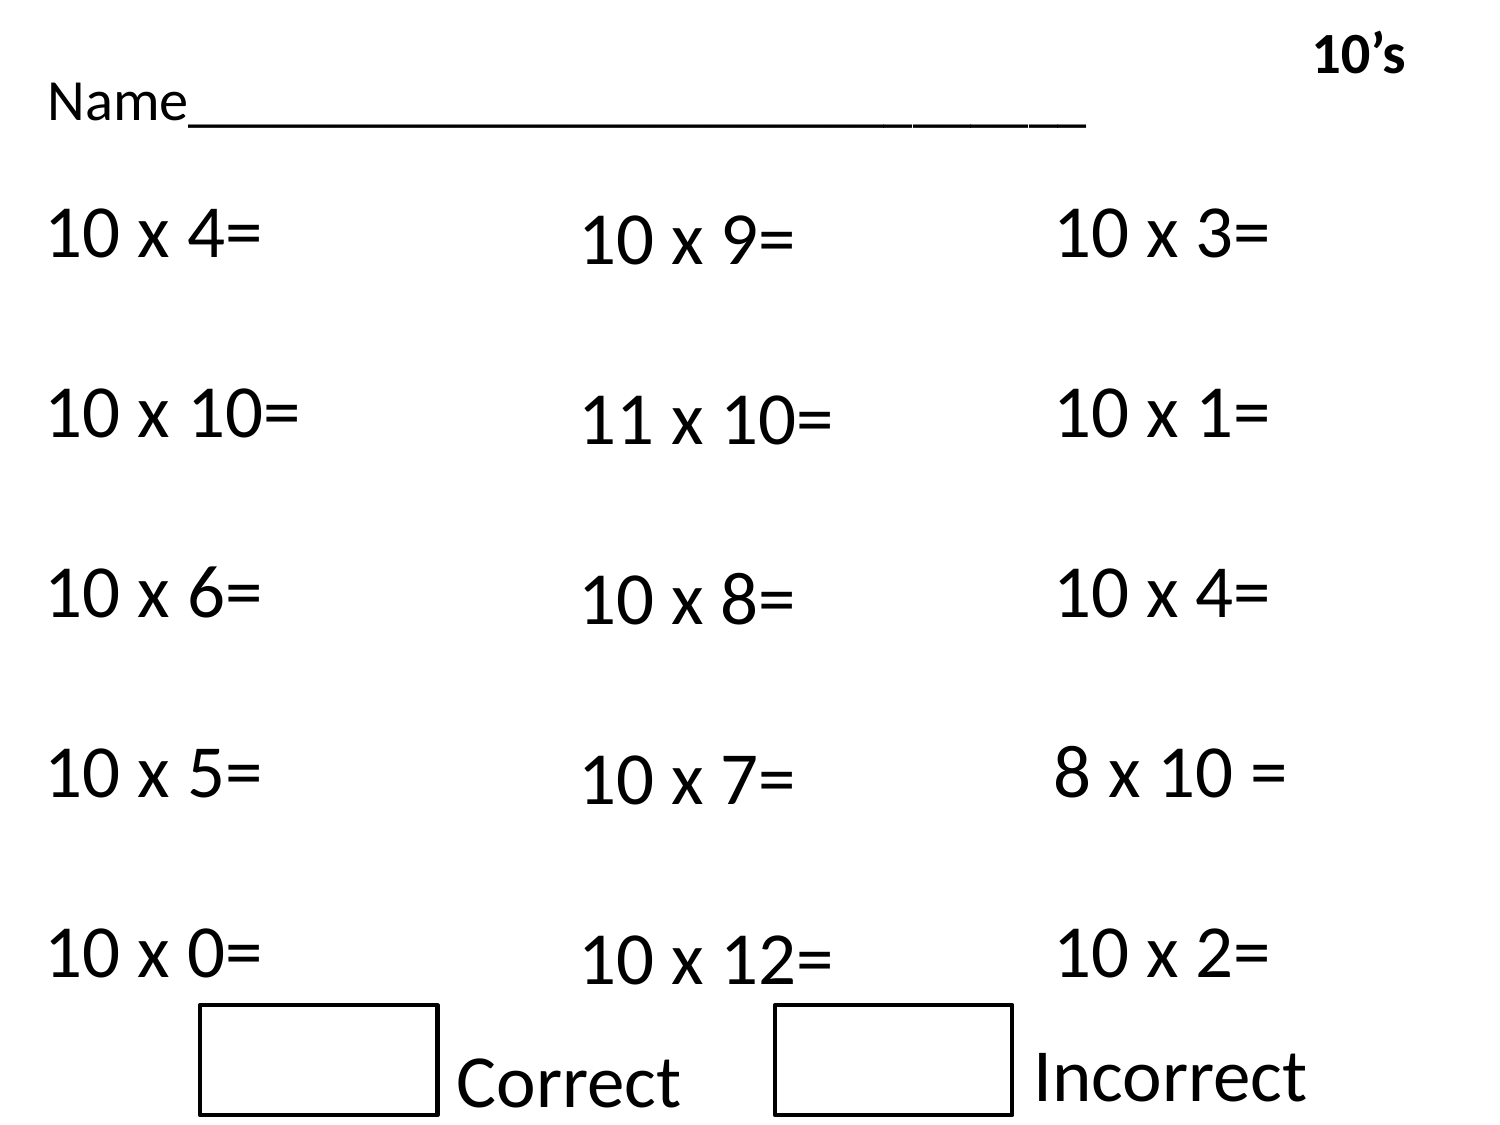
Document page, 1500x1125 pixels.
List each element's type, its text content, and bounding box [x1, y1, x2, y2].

text_box 10 x 3= 10 x 1= 10 x 4= 8 x 10 = 10 x 2= [1038, 174, 1321, 1019]
text_box Correct [442, 1024, 697, 1125]
text_box 10’s [1296, 7, 1421, 93]
text_box 10 x 9= 11 x 10= 10 x 8= 10 x 7= 10 x 12= [563, 181, 850, 1007]
text_box 10 x 4= 10 x 10= 10 x 6= 10 x 5= 10 x 0= [29, 174, 350, 1125]
text_box Incorrect [1018, 1019, 1324, 1124]
text_box [773, 1003, 1014, 1117]
text_box [198, 1003, 440, 1117]
text_box Name_______________________________ [32, 54, 1103, 140]
